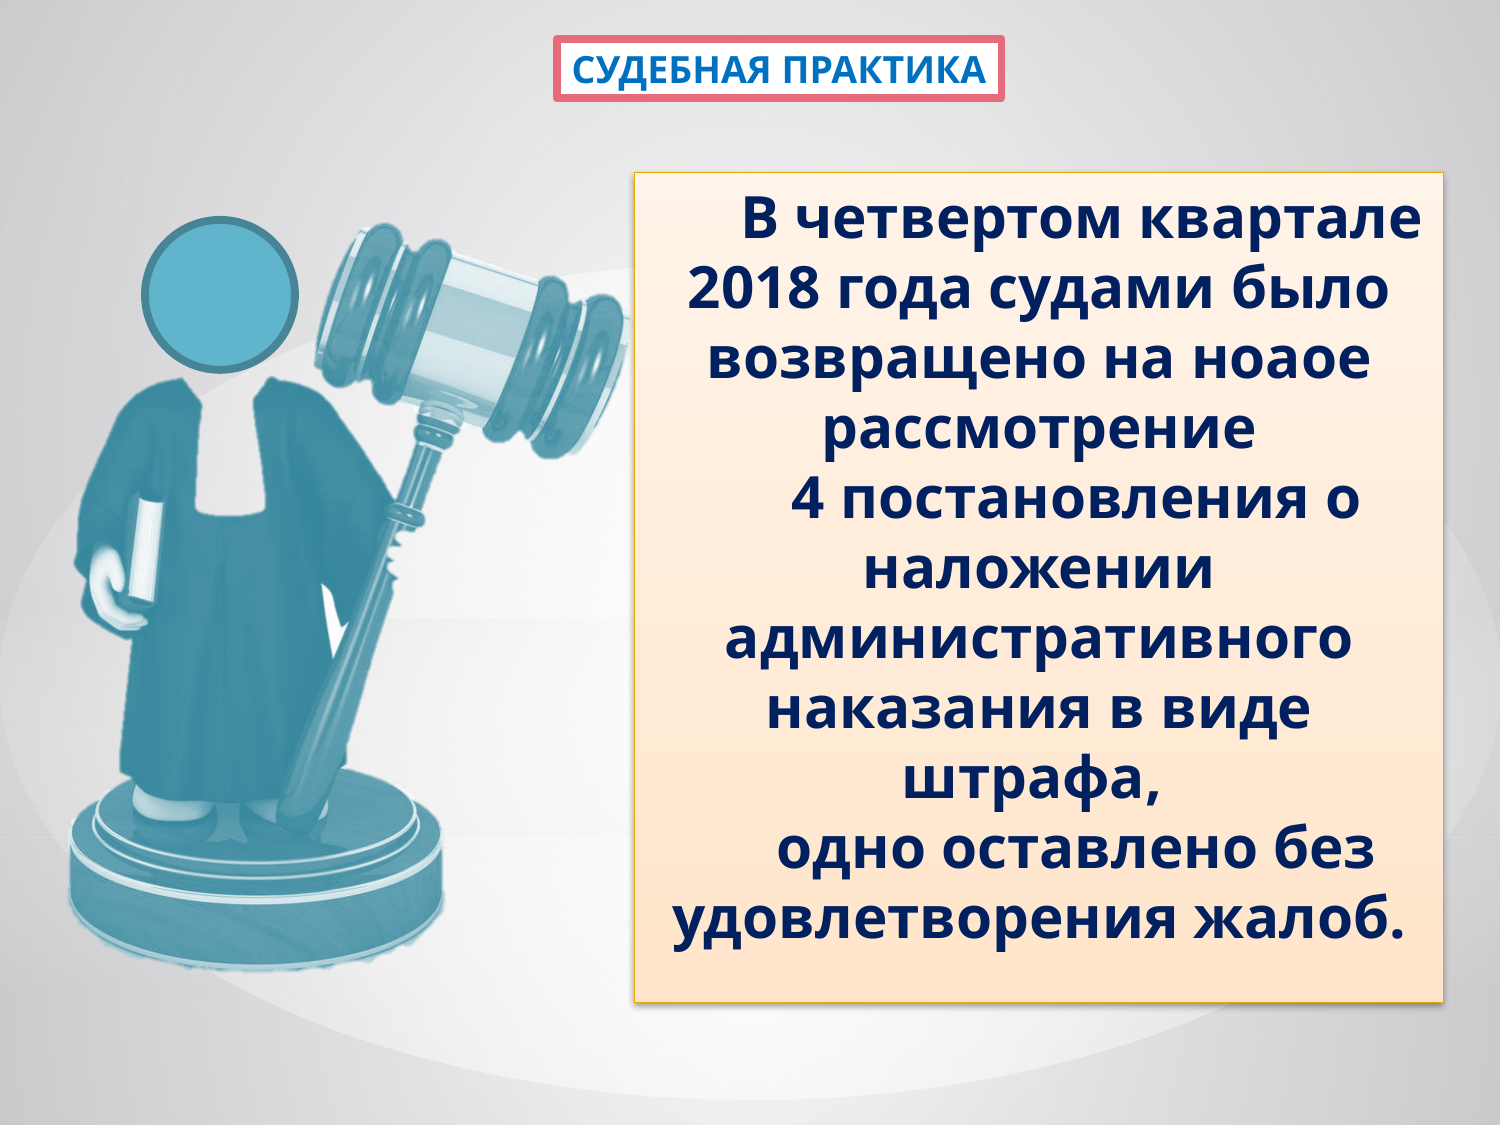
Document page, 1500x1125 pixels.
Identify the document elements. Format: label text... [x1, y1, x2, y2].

text_box СУДЕБНАЯ ПРАКТИКА [713, 35, 1005, 102]
text_box В четвертом квартале 2018 года судами было возвращено на ноаое рассмотрение 4 постановления о наложении административного наказания в виде штрафа, одно оставлено без удовлетворения жалоб. [723, 172, 1444, 1003]
picture [0, 36, 719, 1078]
